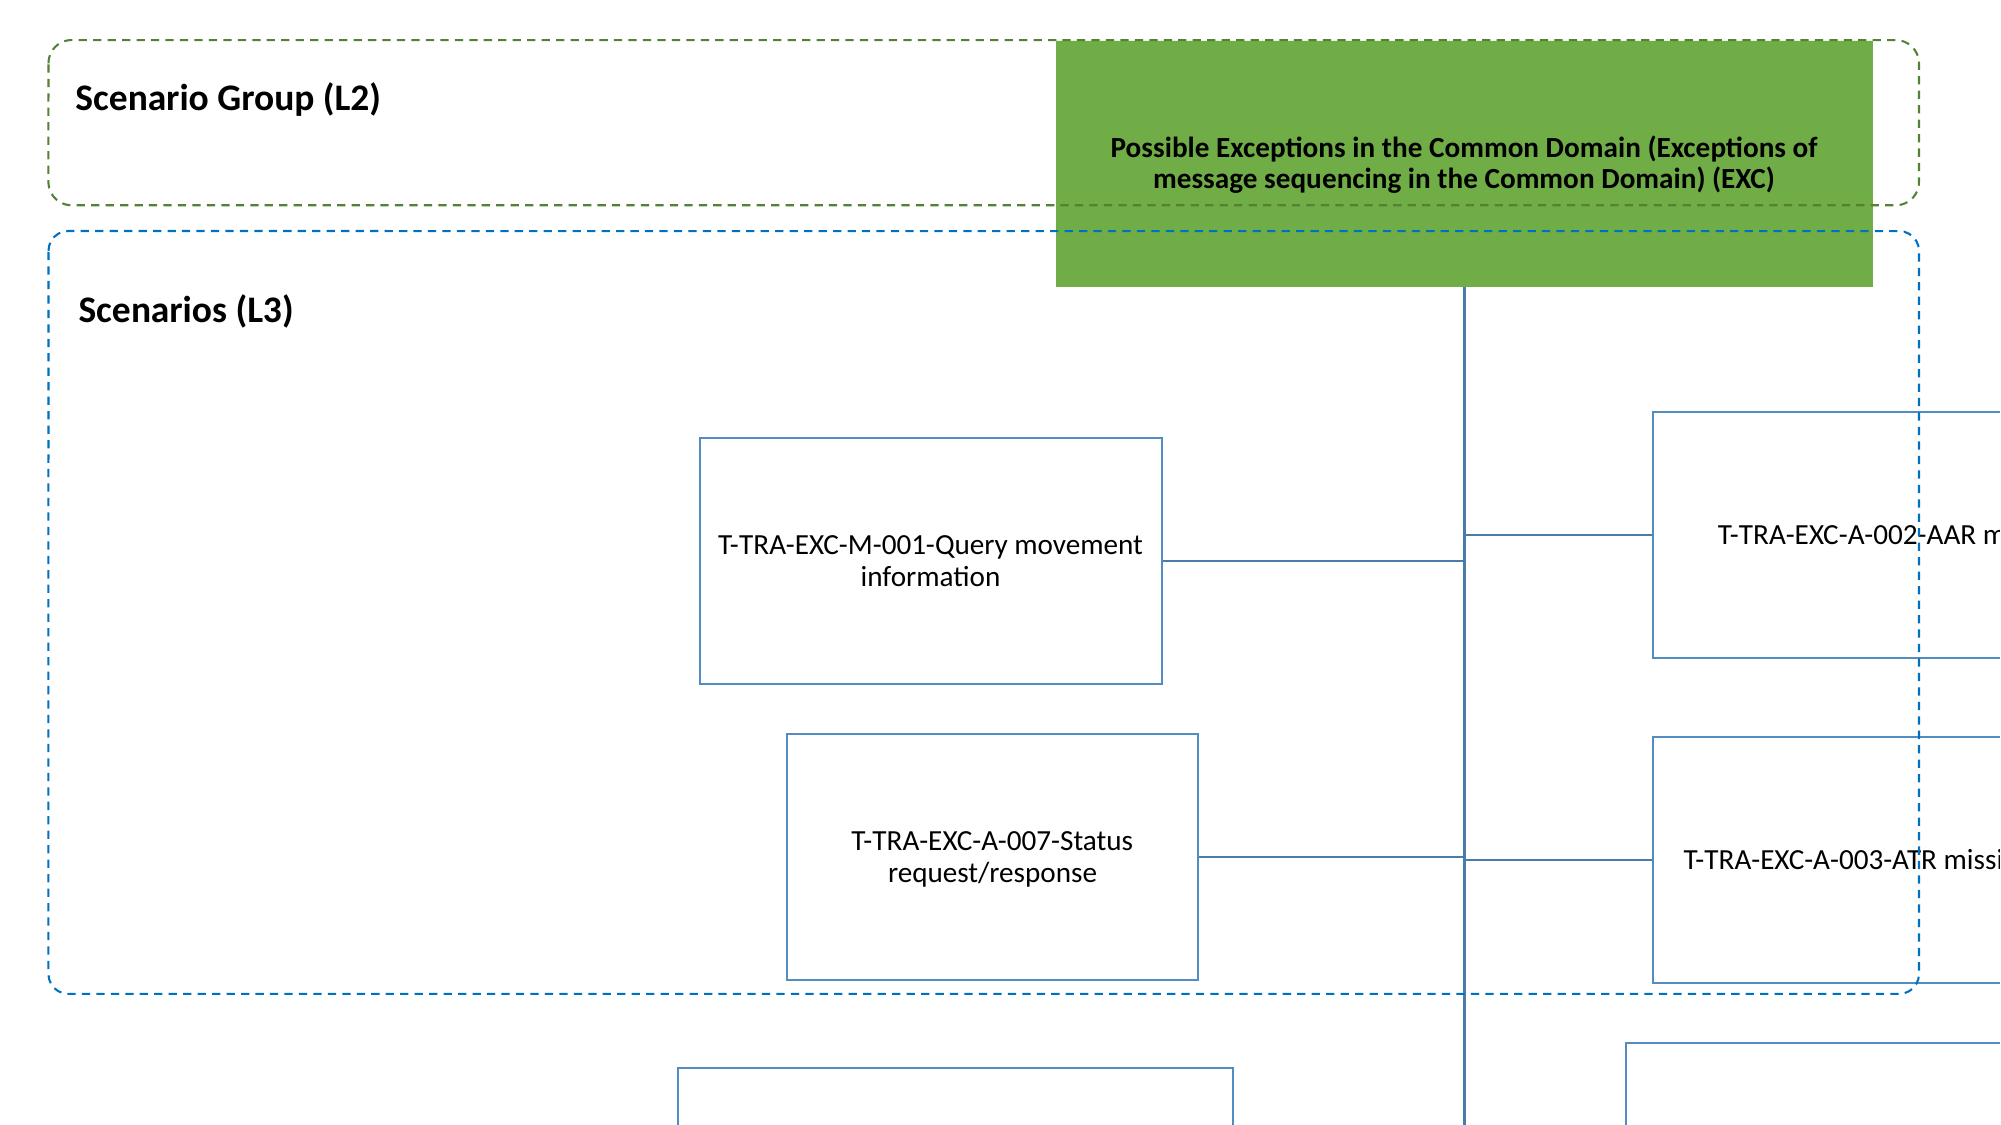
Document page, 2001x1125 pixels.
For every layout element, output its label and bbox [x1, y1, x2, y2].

text_box [48, 40, 1919, 994]
